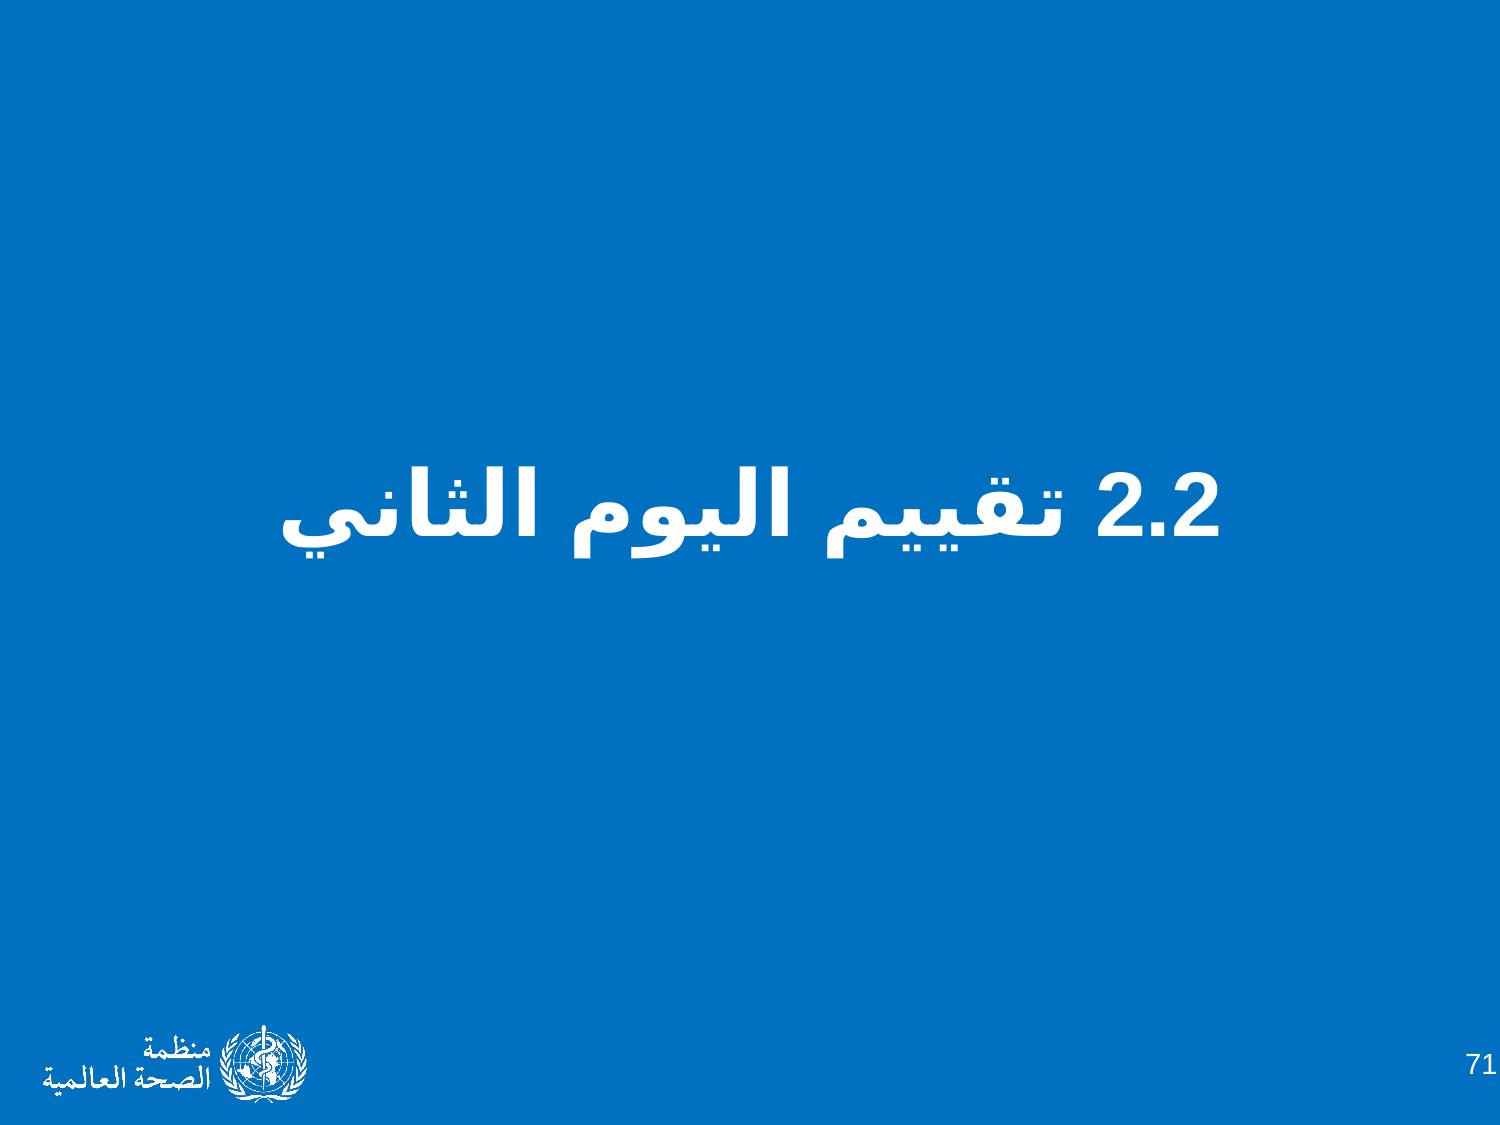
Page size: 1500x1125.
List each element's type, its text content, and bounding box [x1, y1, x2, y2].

picture [43, 1025, 307, 1103]
list 2.2 تقييم اليوم الثاني [0, 0, 1500, 1001]
